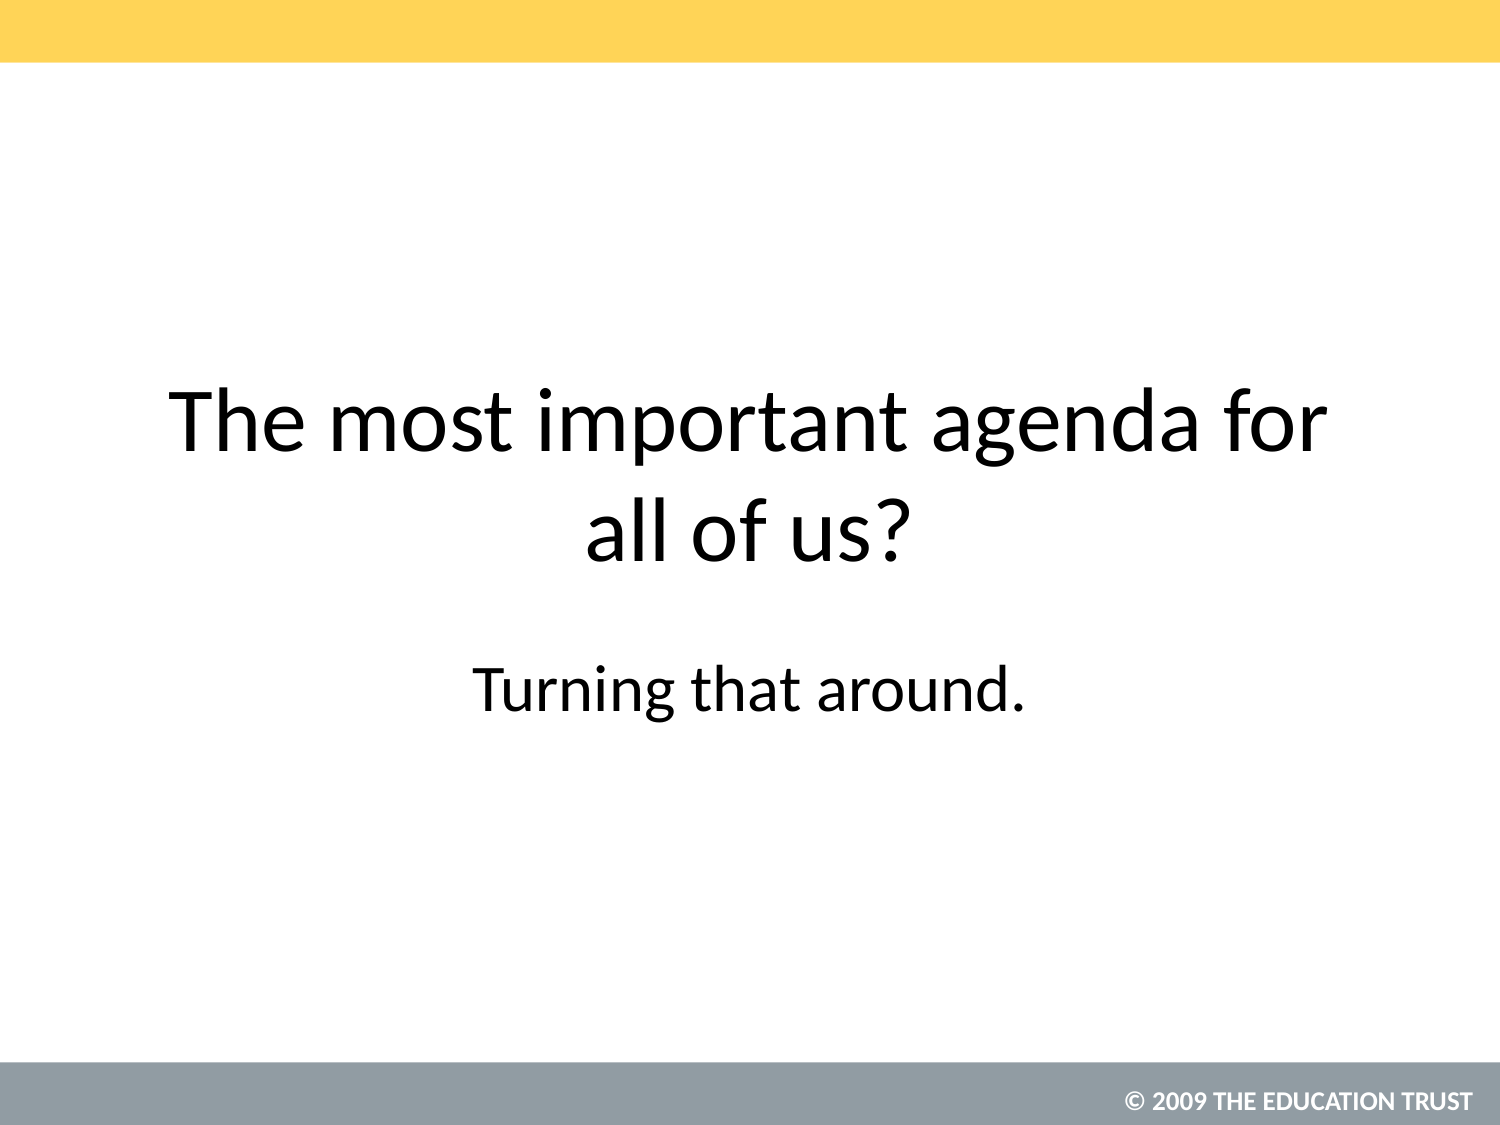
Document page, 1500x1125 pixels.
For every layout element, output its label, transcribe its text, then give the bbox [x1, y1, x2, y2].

title The most important agenda for all of us? [112, 349, 1388, 591]
subtitle Turning that around. [224, 637, 1276, 926]
